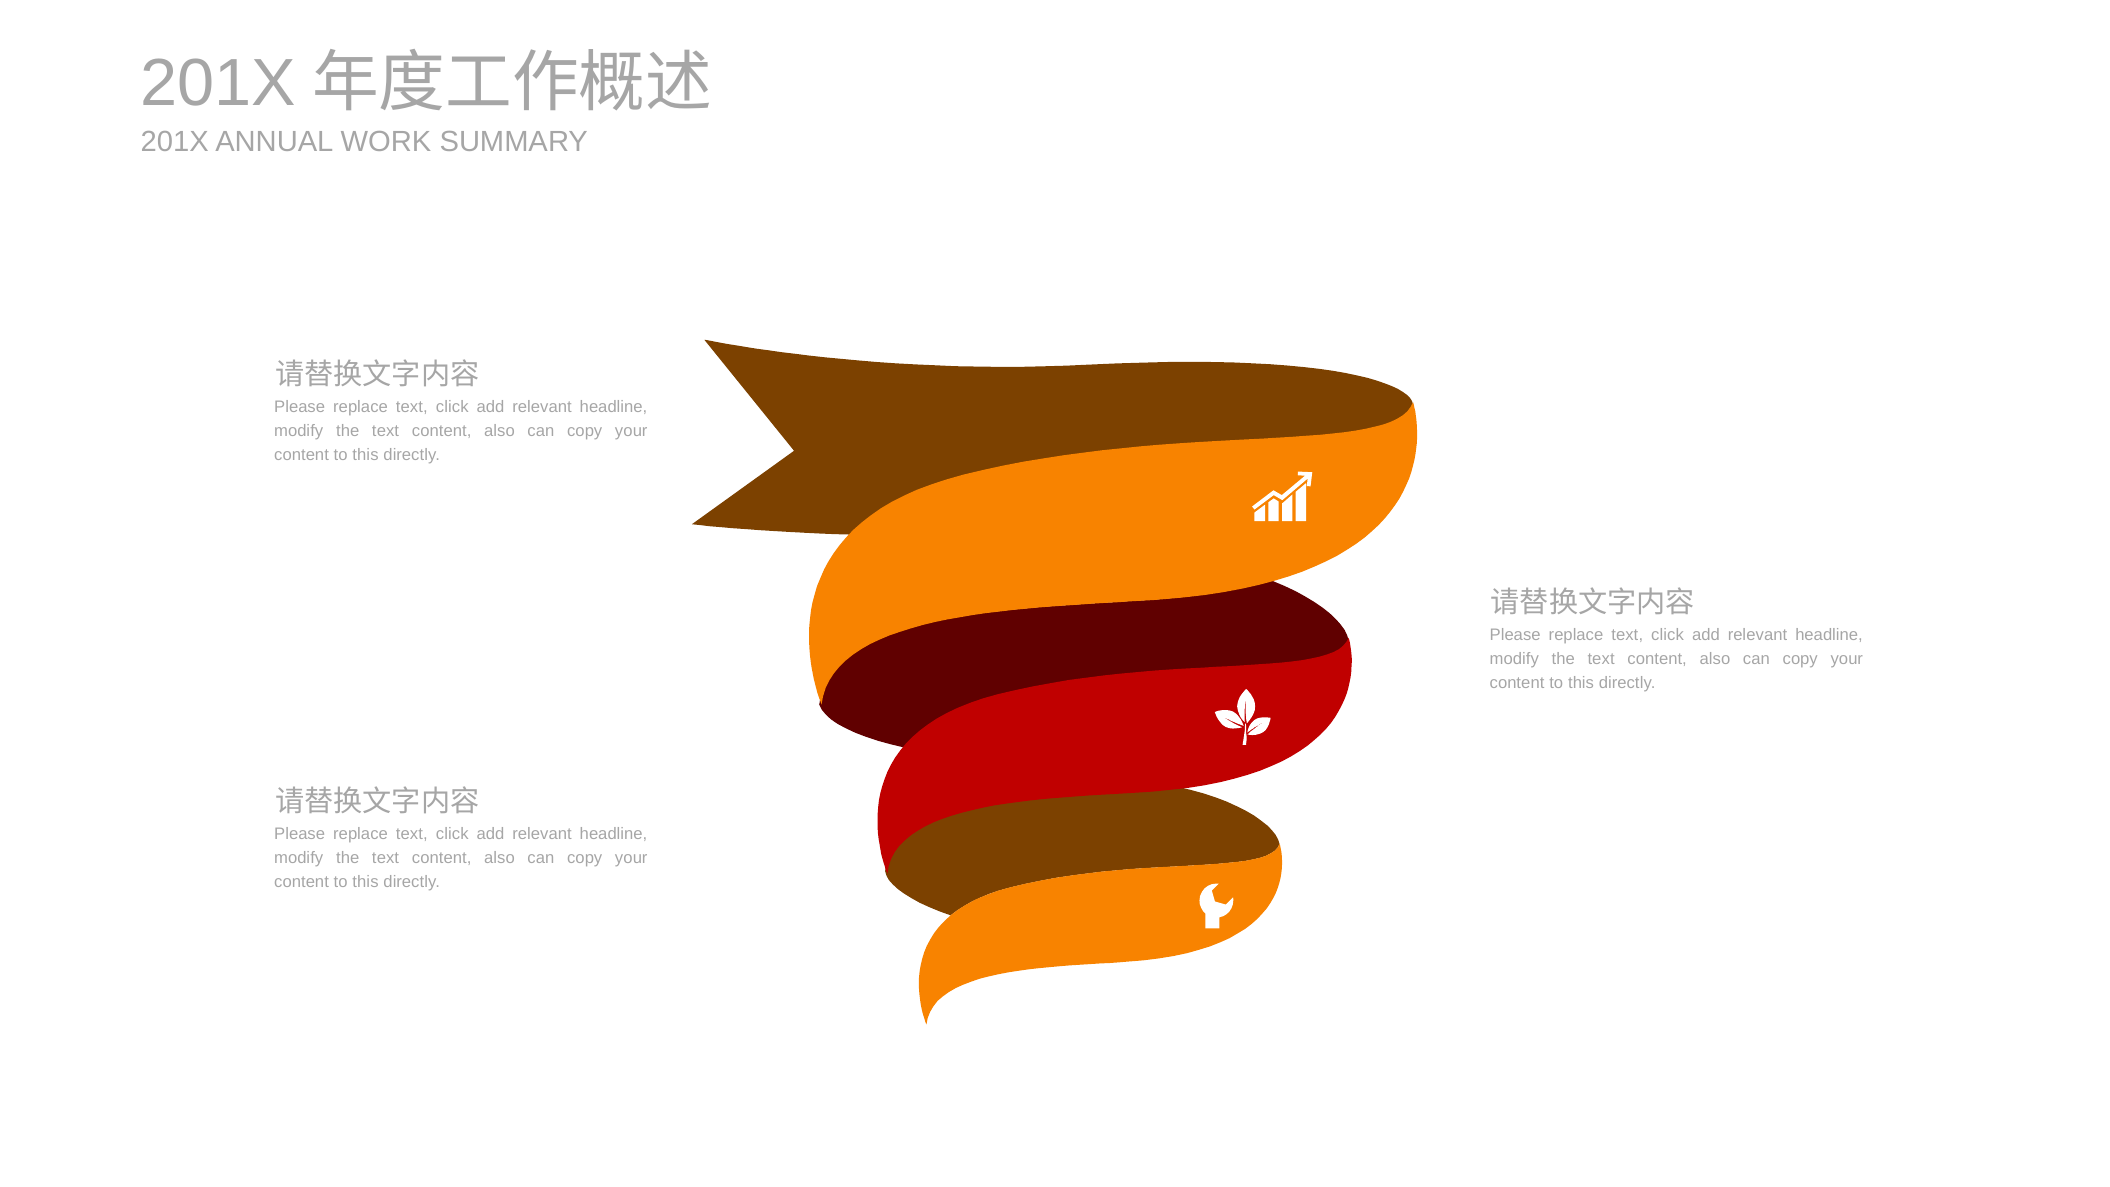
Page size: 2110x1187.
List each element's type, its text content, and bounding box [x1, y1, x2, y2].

text_box [1313, 601, 1348, 657]
text_box Please replace text, click add relevant headline, modify the text content, also can copy your content to this directly. [1474, 612, 1879, 700]
text_box [819, 596, 1199, 747]
text_box Please replace text, click add relevant headline, modify the text content, also can copy your content to this directly. [259, 811, 663, 898]
text_box 请替换文字内容 [260, 767, 495, 825]
text_box [809, 402, 1418, 705]
text_box [1313, 637, 1352, 742]
text_box 请替换文字内容 [1475, 569, 1711, 626]
text_box [885, 789, 1199, 915]
text_box [877, 667, 1199, 874]
text_box 请替换文字内容 [260, 340, 495, 398]
text_box [691, 339, 1413, 535]
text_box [1199, 471, 1313, 929]
text_box Please replace text, click add relevant headline, modify the text content, also can copy your content to this directly. [259, 384, 663, 471]
text_box [918, 864, 1245, 1025]
text_box 201X ANNUAL WORK SUMMARY [140, 122, 602, 158]
text_box 201X年度工作概述 [140, 38, 789, 119]
